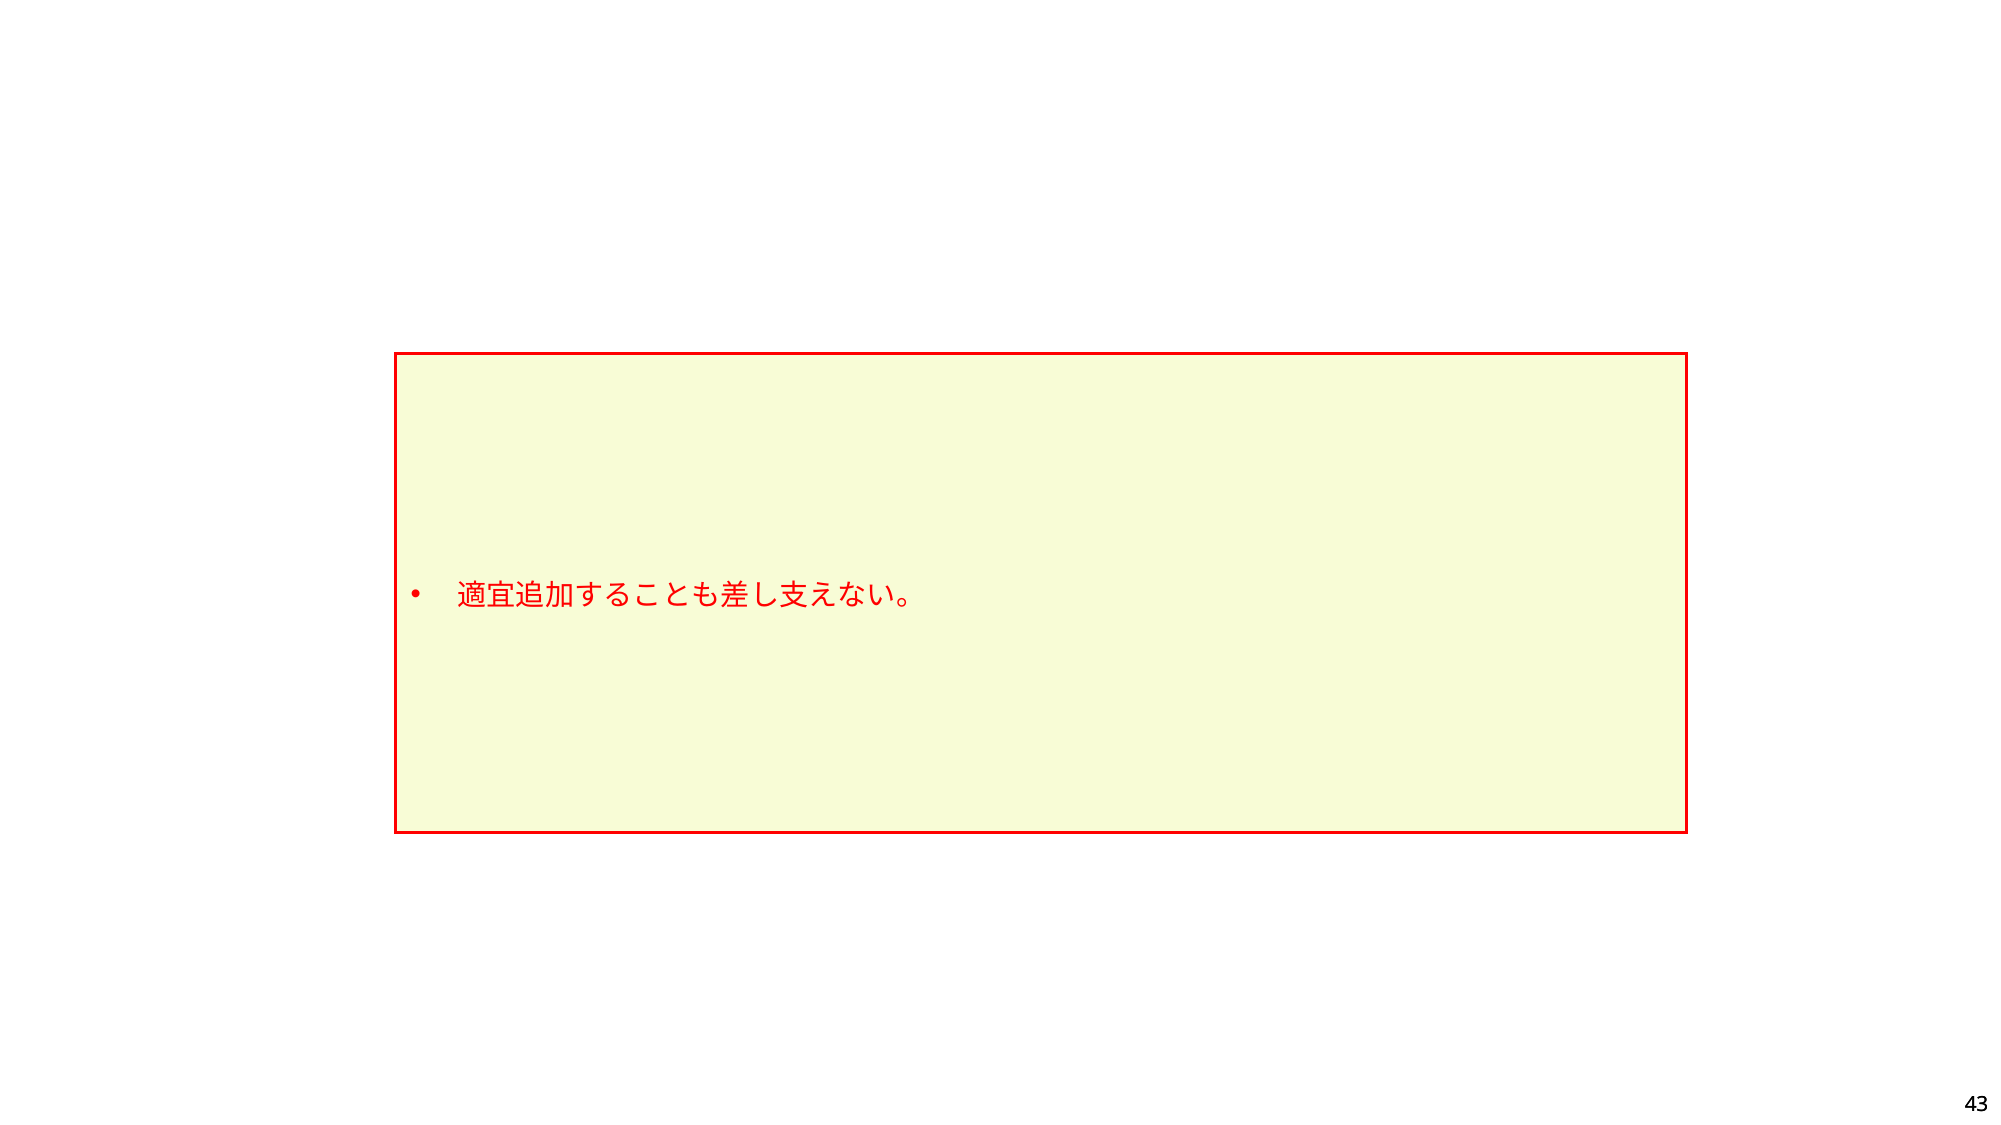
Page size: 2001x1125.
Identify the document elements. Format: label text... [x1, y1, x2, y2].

text_box 適宜追加することも差し支えない。 [394, 352, 1688, 834]
